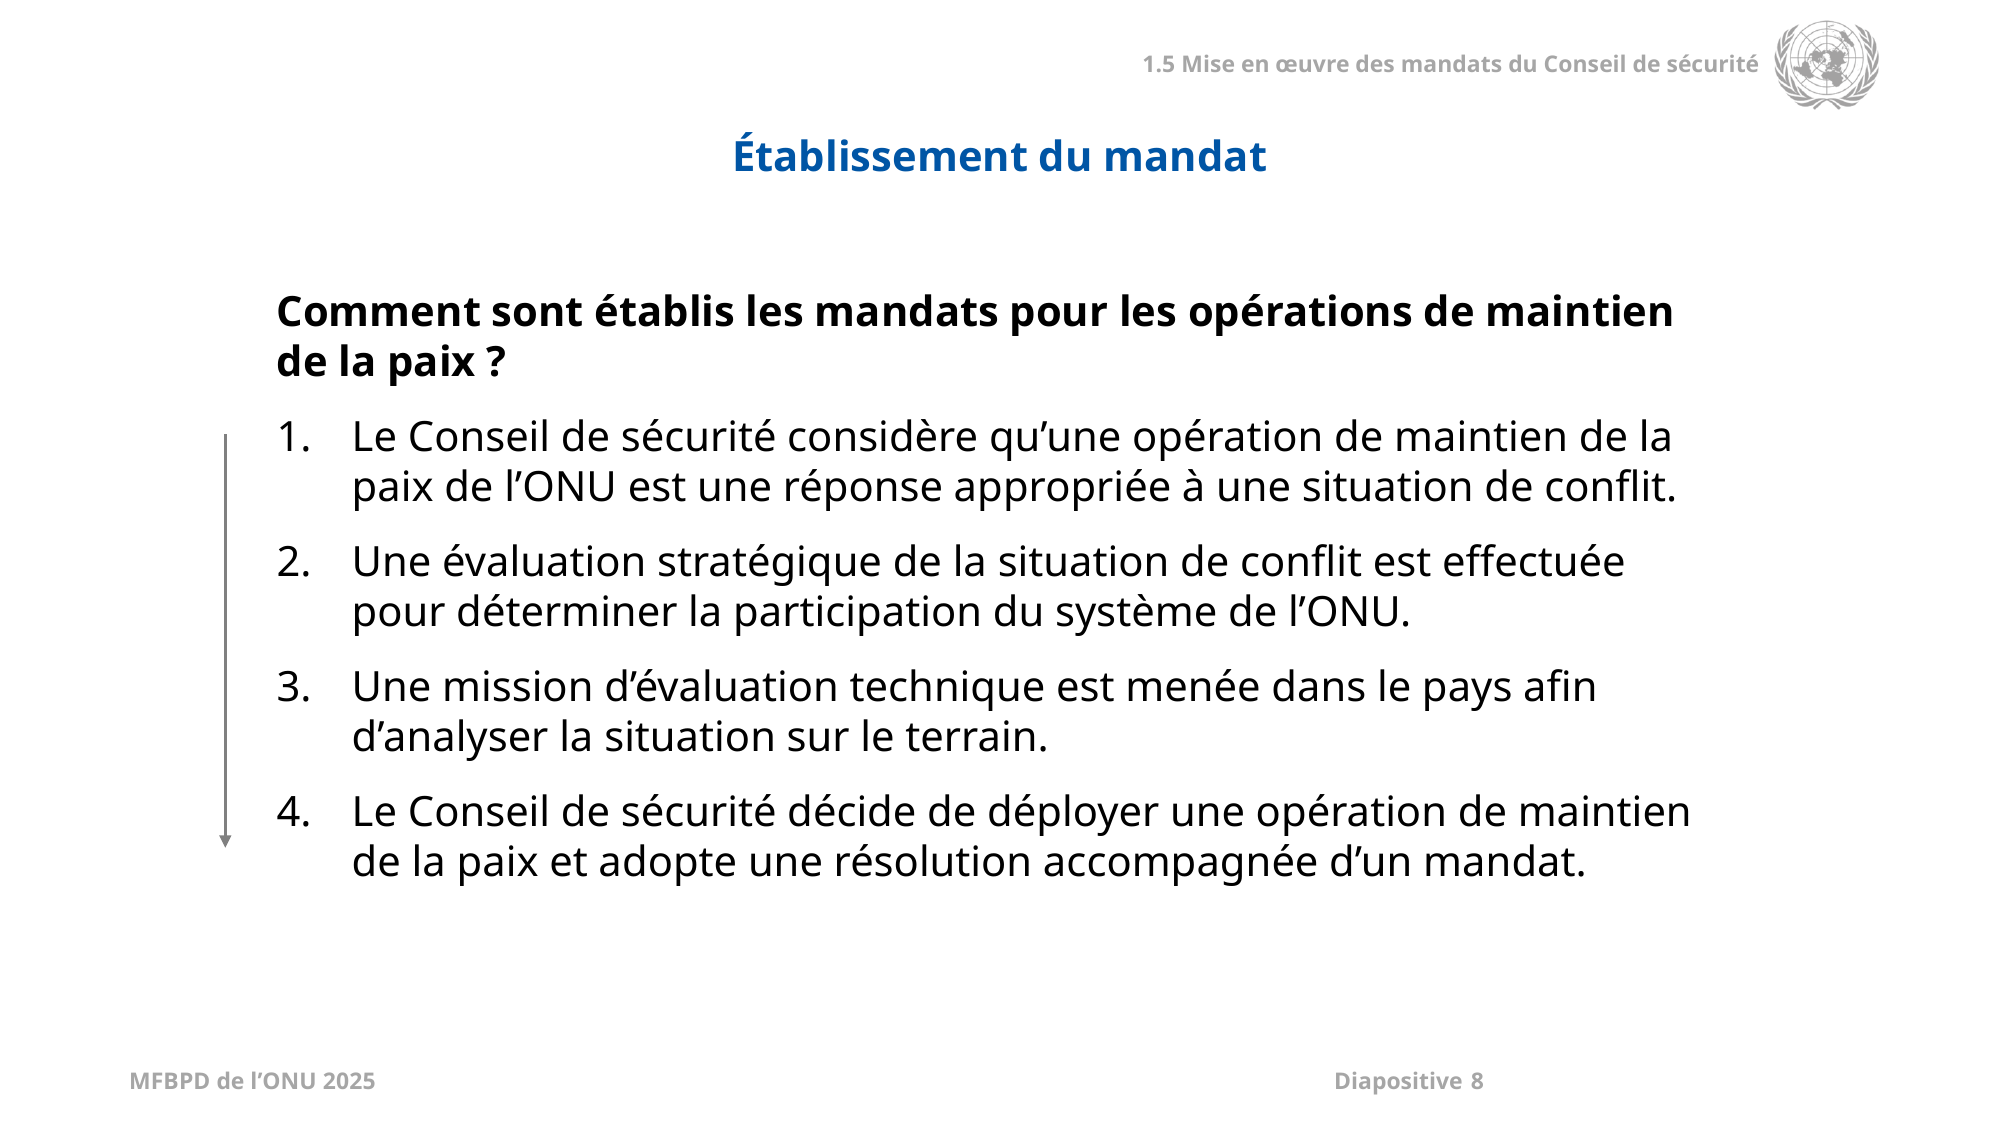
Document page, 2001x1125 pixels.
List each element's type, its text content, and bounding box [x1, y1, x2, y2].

text_box Comment sont établis les mandats pour les opérations de maintien de la paix ? Le Conseil de sécurité considère qu’une opération de maintien de la paix de l’ONU est une réponse appropriée à une situation de conflit. Une évaluation stratégique de la situation de conflit est effectuée pour déterminer la participation du système de l’ONU. Une mission d’évaluation technique est menée dans le pays afin d’analyser la situation sur le terrain. Le Conseil de sécurité décide de déployer une opération de maintien de la paix et adopte une résolution accompagnée d’un mandat. [261, 277, 1739, 893]
text_box Établissement du mandat [337, 122, 1662, 188]
